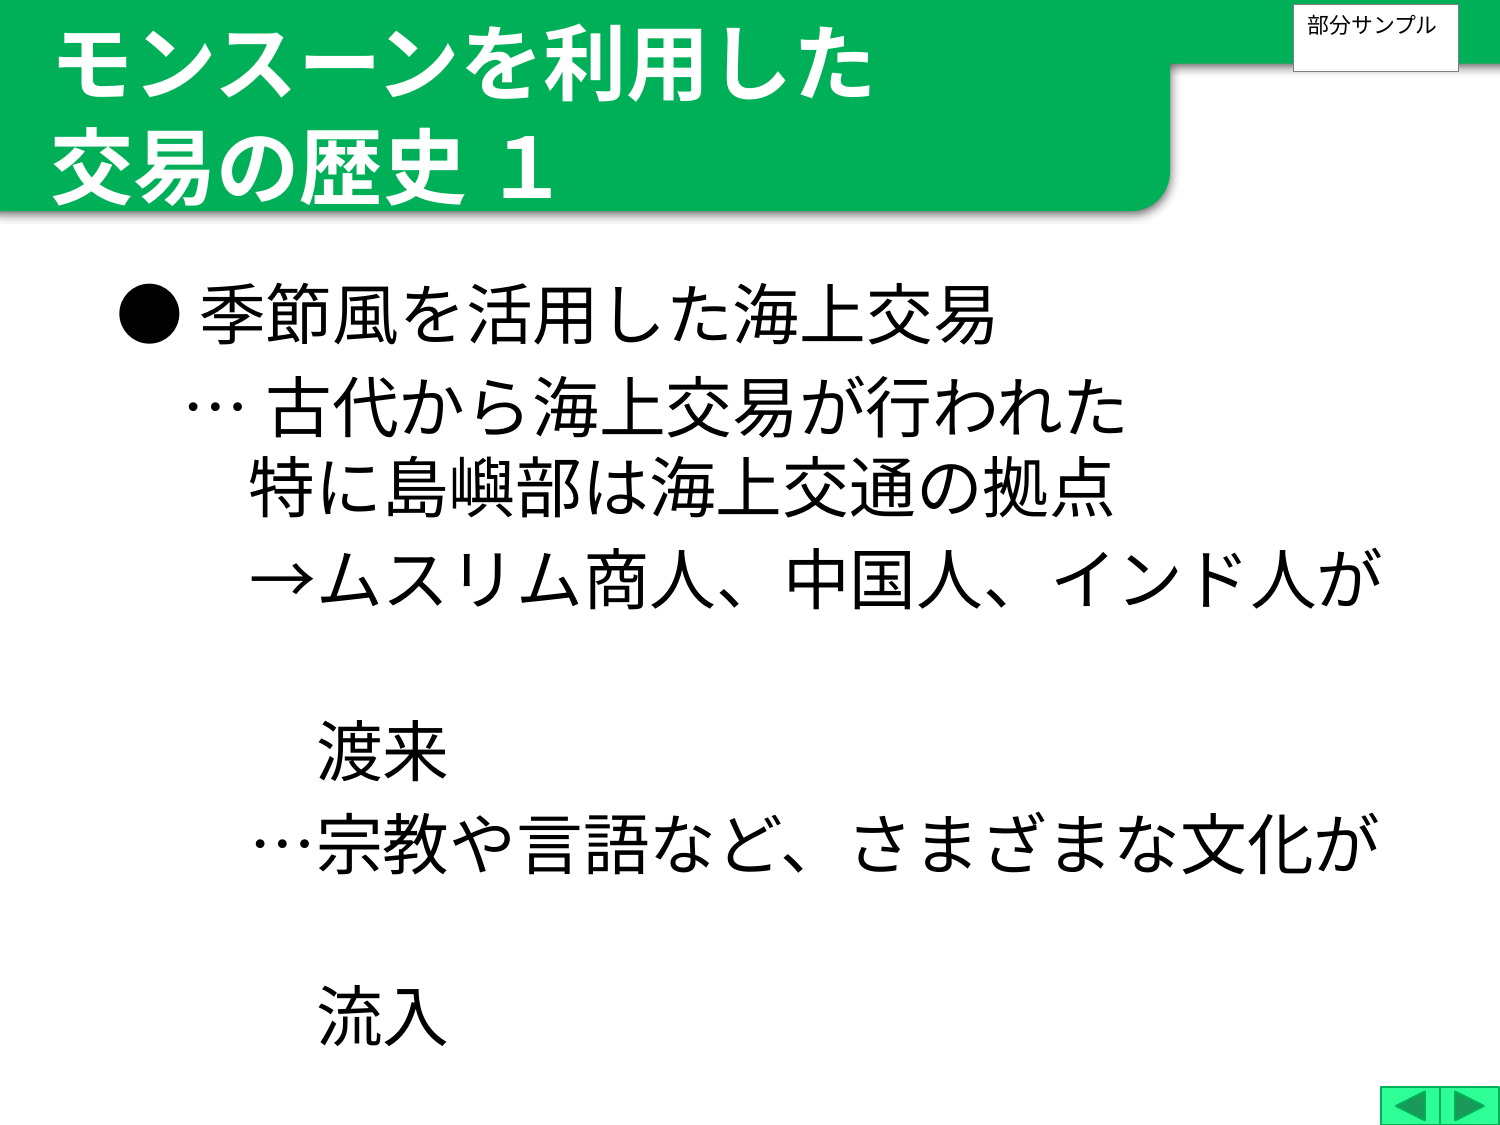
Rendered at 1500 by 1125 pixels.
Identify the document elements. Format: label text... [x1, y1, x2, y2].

text_box 部分サンプル [1293, 4, 1459, 72]
text_box [1380, 1086, 1439, 1125]
text_box [1439, 1086, 1500, 1125]
text_box モンスーンを利用した 交易の歴史 １ [35, 0, 1094, 223]
list ●季節風を活用した海上交易 …古代から海上交易が行われた 特に島嶼部は海上交通の拠点 →ムスリム商人、中国人、インド人が 渡来 …宗教や言語など、さまざまな文化が 流入 [116, 272, 1441, 1087]
